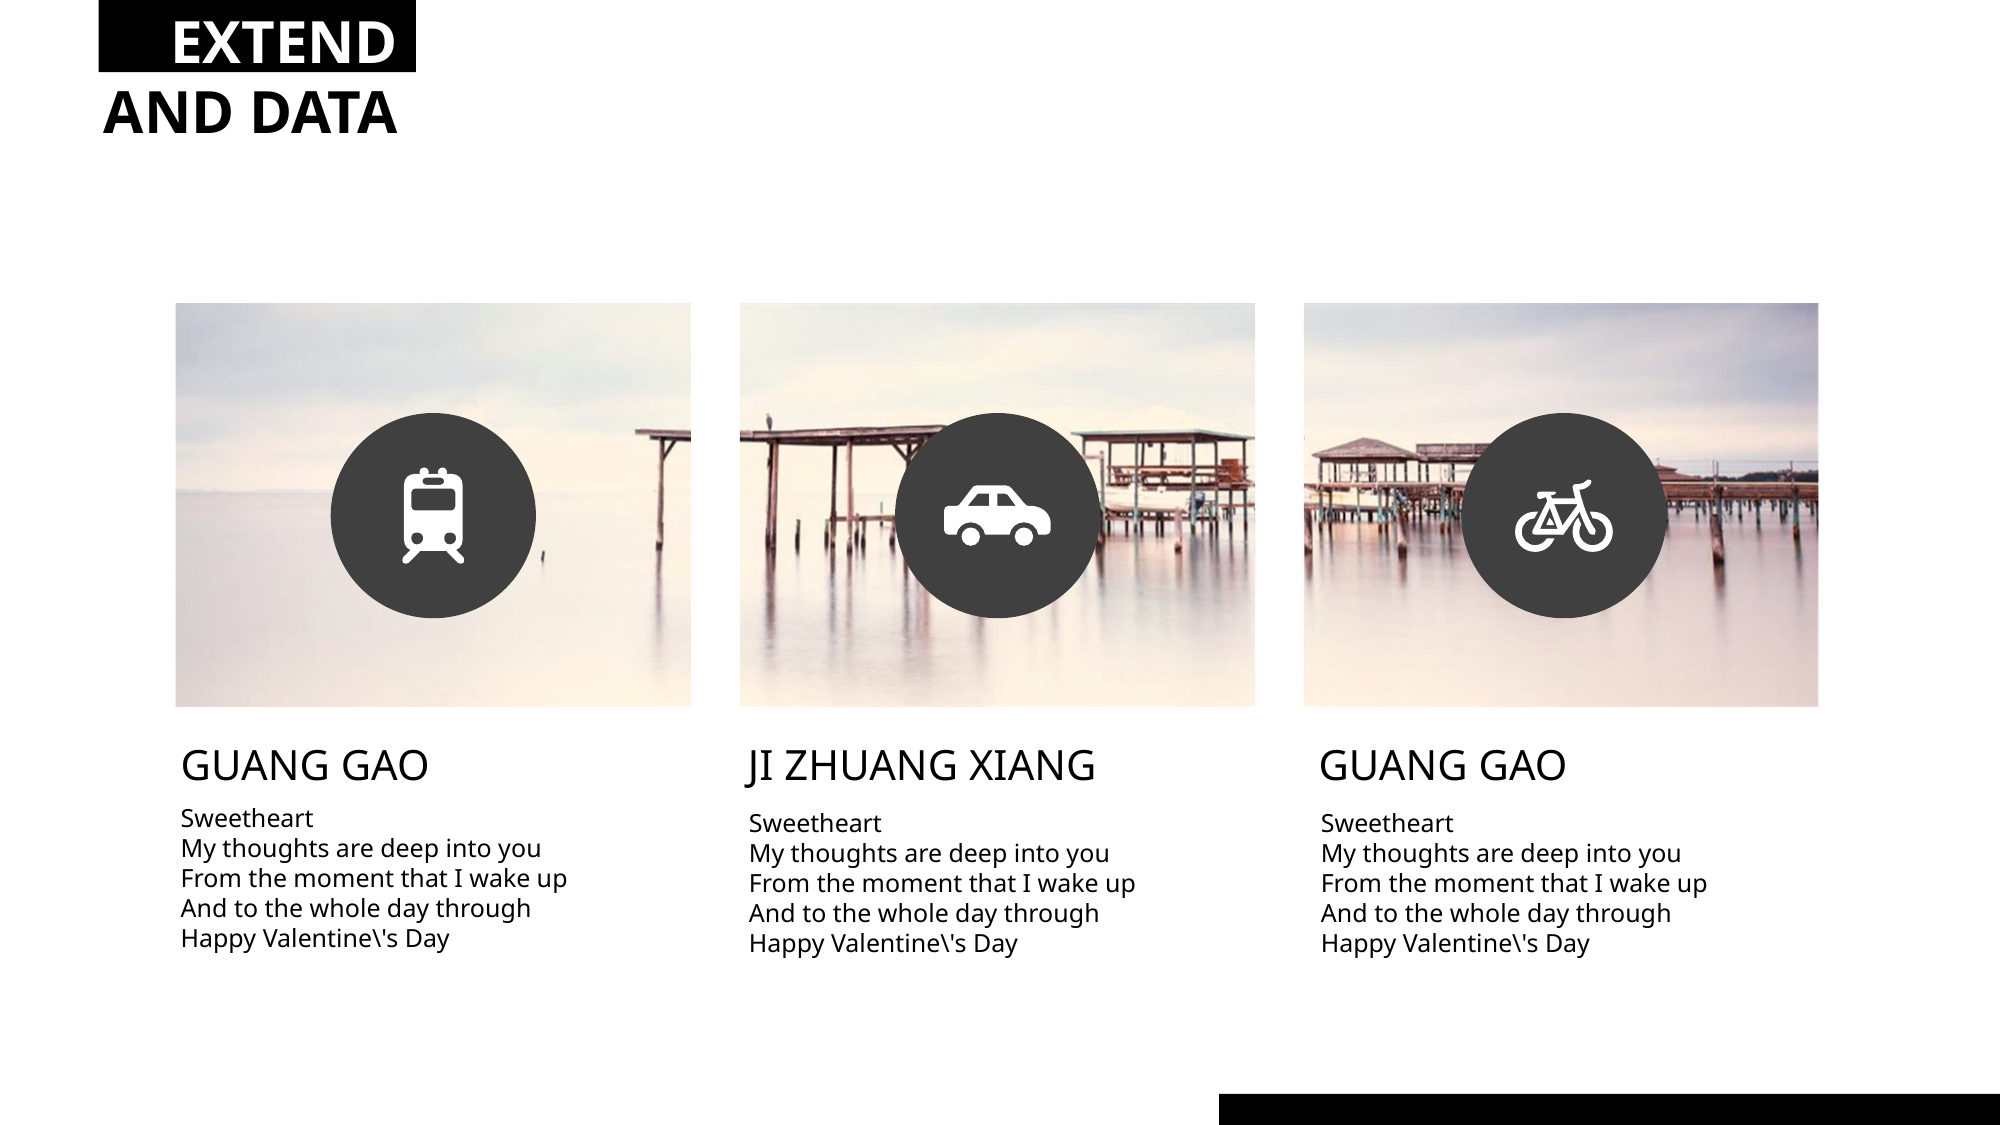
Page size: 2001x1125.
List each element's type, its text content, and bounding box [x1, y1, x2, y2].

text_box EXTEND AND DATA [89, 0, 413, 153]
text_box Sweetheart My thoughts are deep into you From the moment that I wake up And to the whole day through Happy Valentine\'s Day [1306, 800, 1848, 965]
text_box Sweetheart My thoughts are deep into you From the moment that I wake up And to the whole day through Happy Valentine\'s Day [165, 795, 707, 961]
text_box GUANG GAO [165, 730, 466, 796]
picture [1303, 303, 1820, 707]
text_box [413, 0, 417, 73]
text_box Sweetheart My thoughts are deep into you From the moment that I wake up And to the whole day through Happy Valentine\'s Day [734, 800, 1276, 965]
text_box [1461, 412, 1667, 619]
text_box GUANG GAO [1303, 730, 1604, 796]
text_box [330, 412, 536, 619]
text_box [1218, 1093, 2000, 1125]
picture [175, 303, 691, 707]
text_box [895, 412, 1101, 619]
picture [739, 303, 1256, 707]
text_box JI ZHUANG XIANG [733, 730, 1146, 796]
